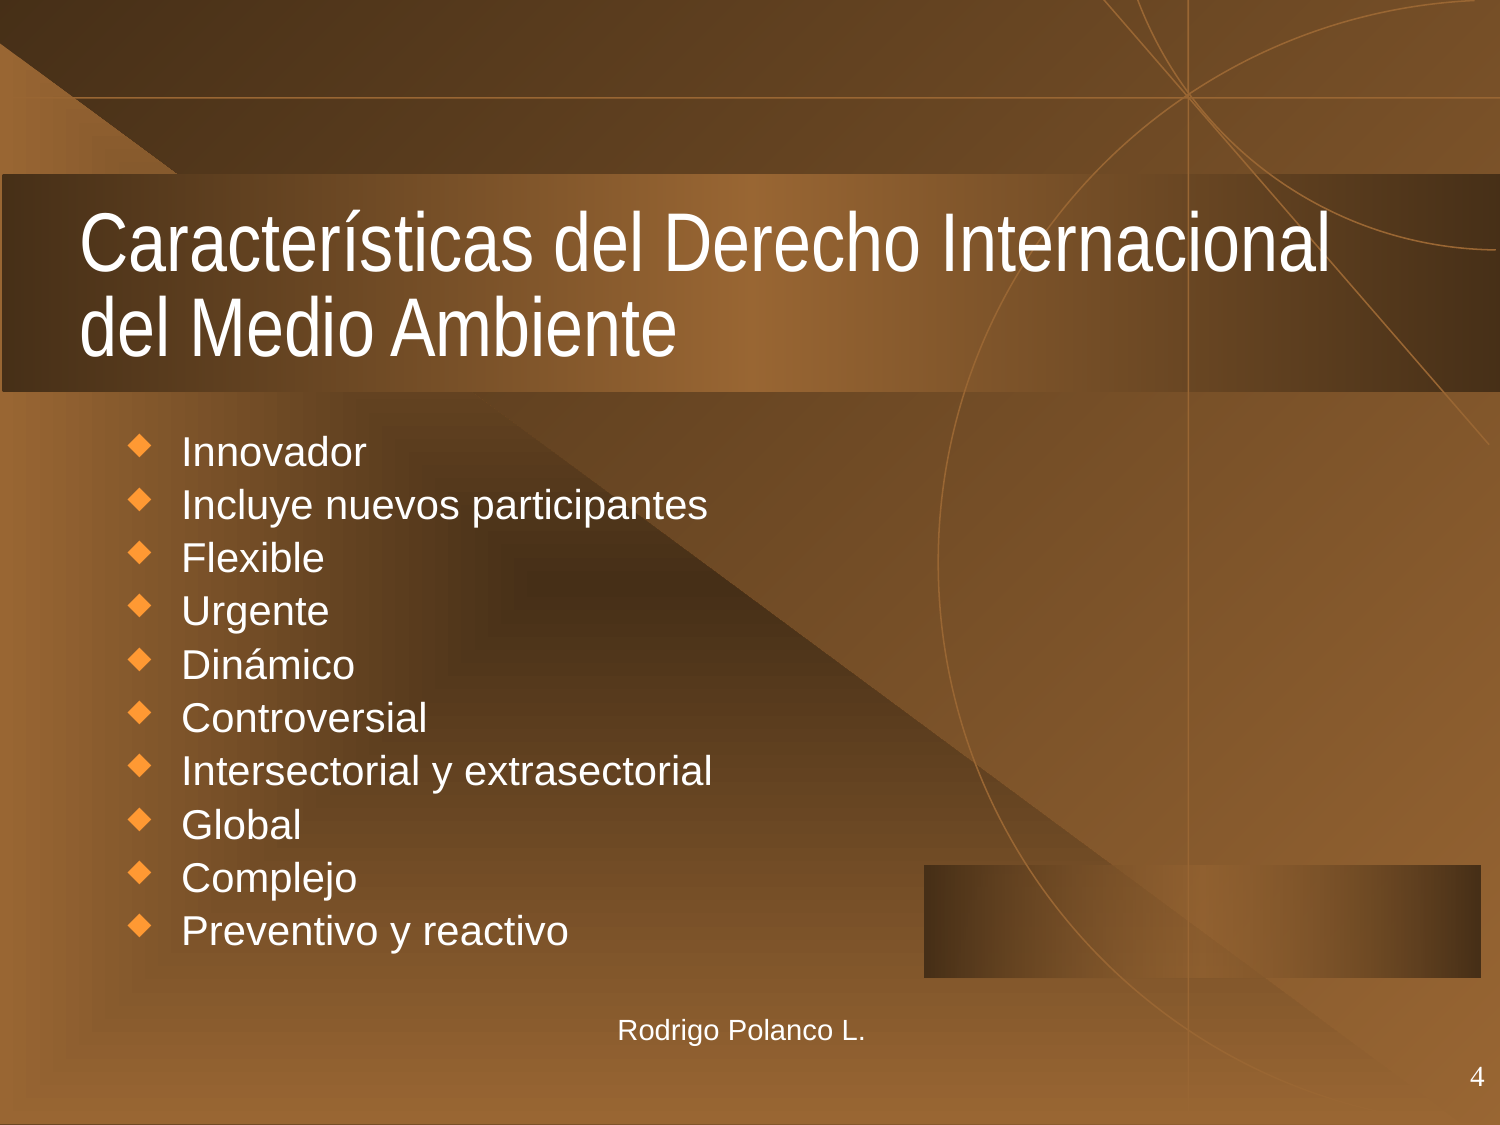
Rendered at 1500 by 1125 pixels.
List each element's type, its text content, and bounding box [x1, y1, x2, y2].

footer Rodrigo Polanco L. [421, 1003, 1063, 1083]
title Características del Derecho Internacional del Medio Ambiente [63, 177, 1446, 382]
slide_number 4 [1187, 1049, 1500, 1125]
list Innovador Incluye nuevos participantes Flexible Urgente Dinámico Controversial Intersectorial y extrasectorial Global Complejo Preventivo y reactivo [109, 422, 922, 984]
